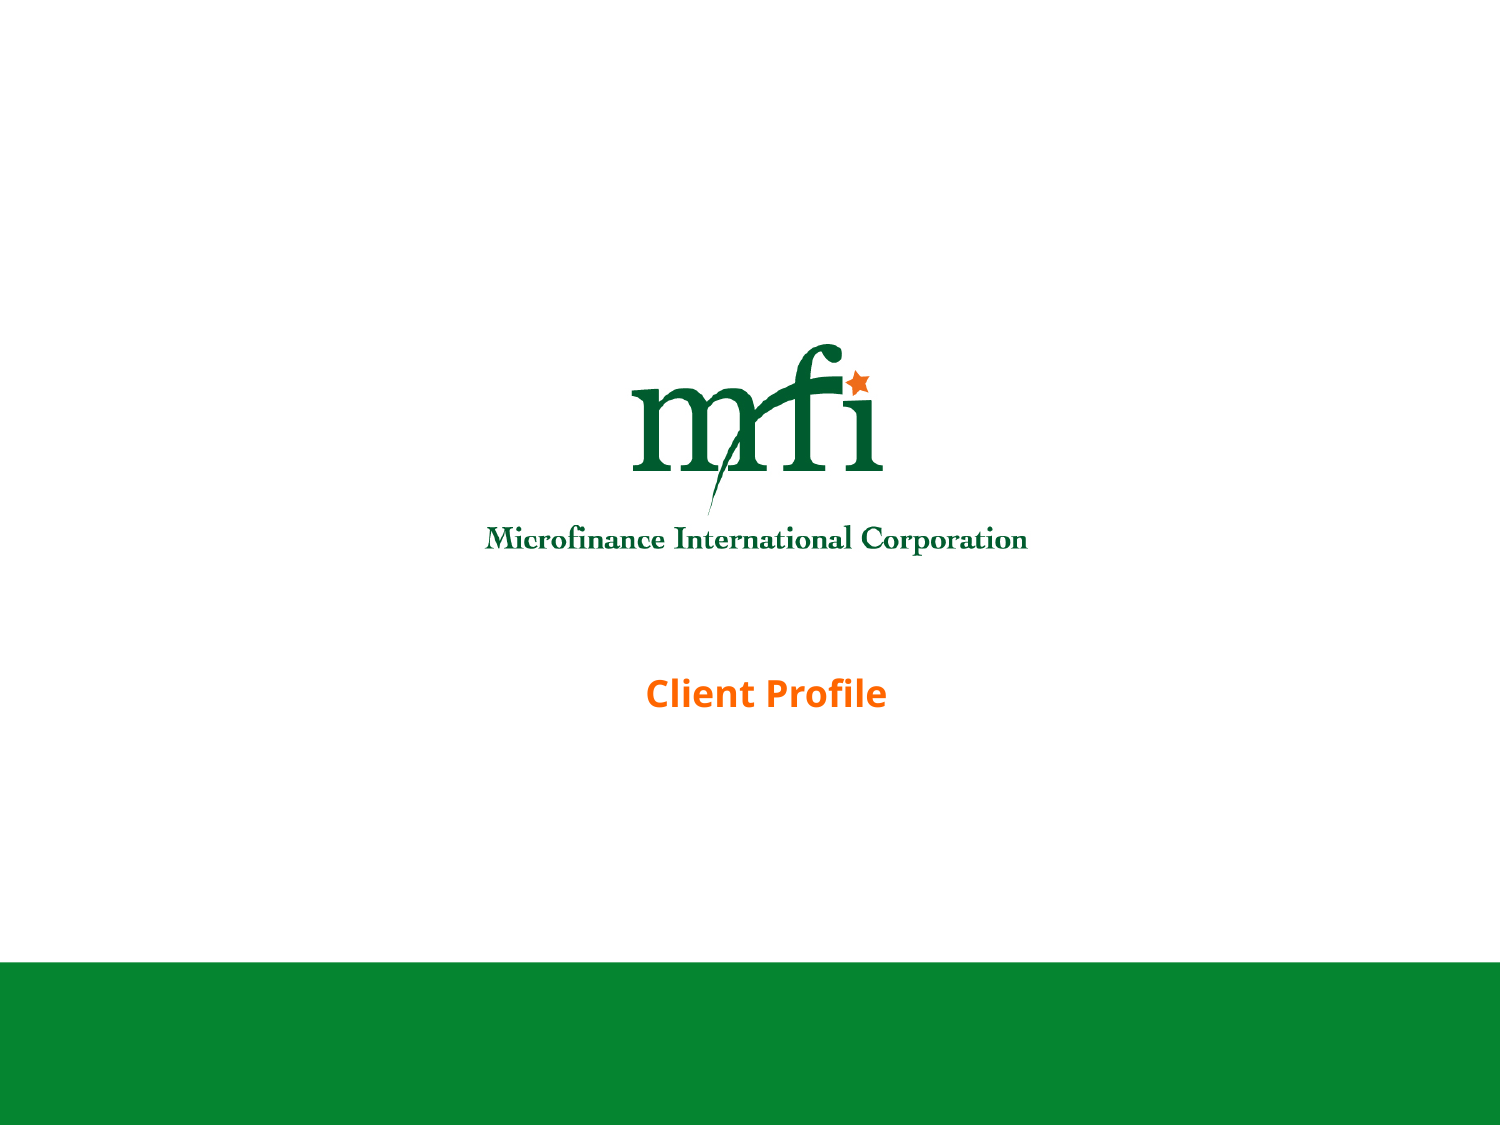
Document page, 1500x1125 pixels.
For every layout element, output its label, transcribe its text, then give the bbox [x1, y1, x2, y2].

text_box Client Profile [630, 662, 913, 723]
text_box [0, 962, 1500, 1125]
text_box Programa de Operaciones Internacionales [199, 312, 1388, 962]
picture [424, 312, 1051, 561]
